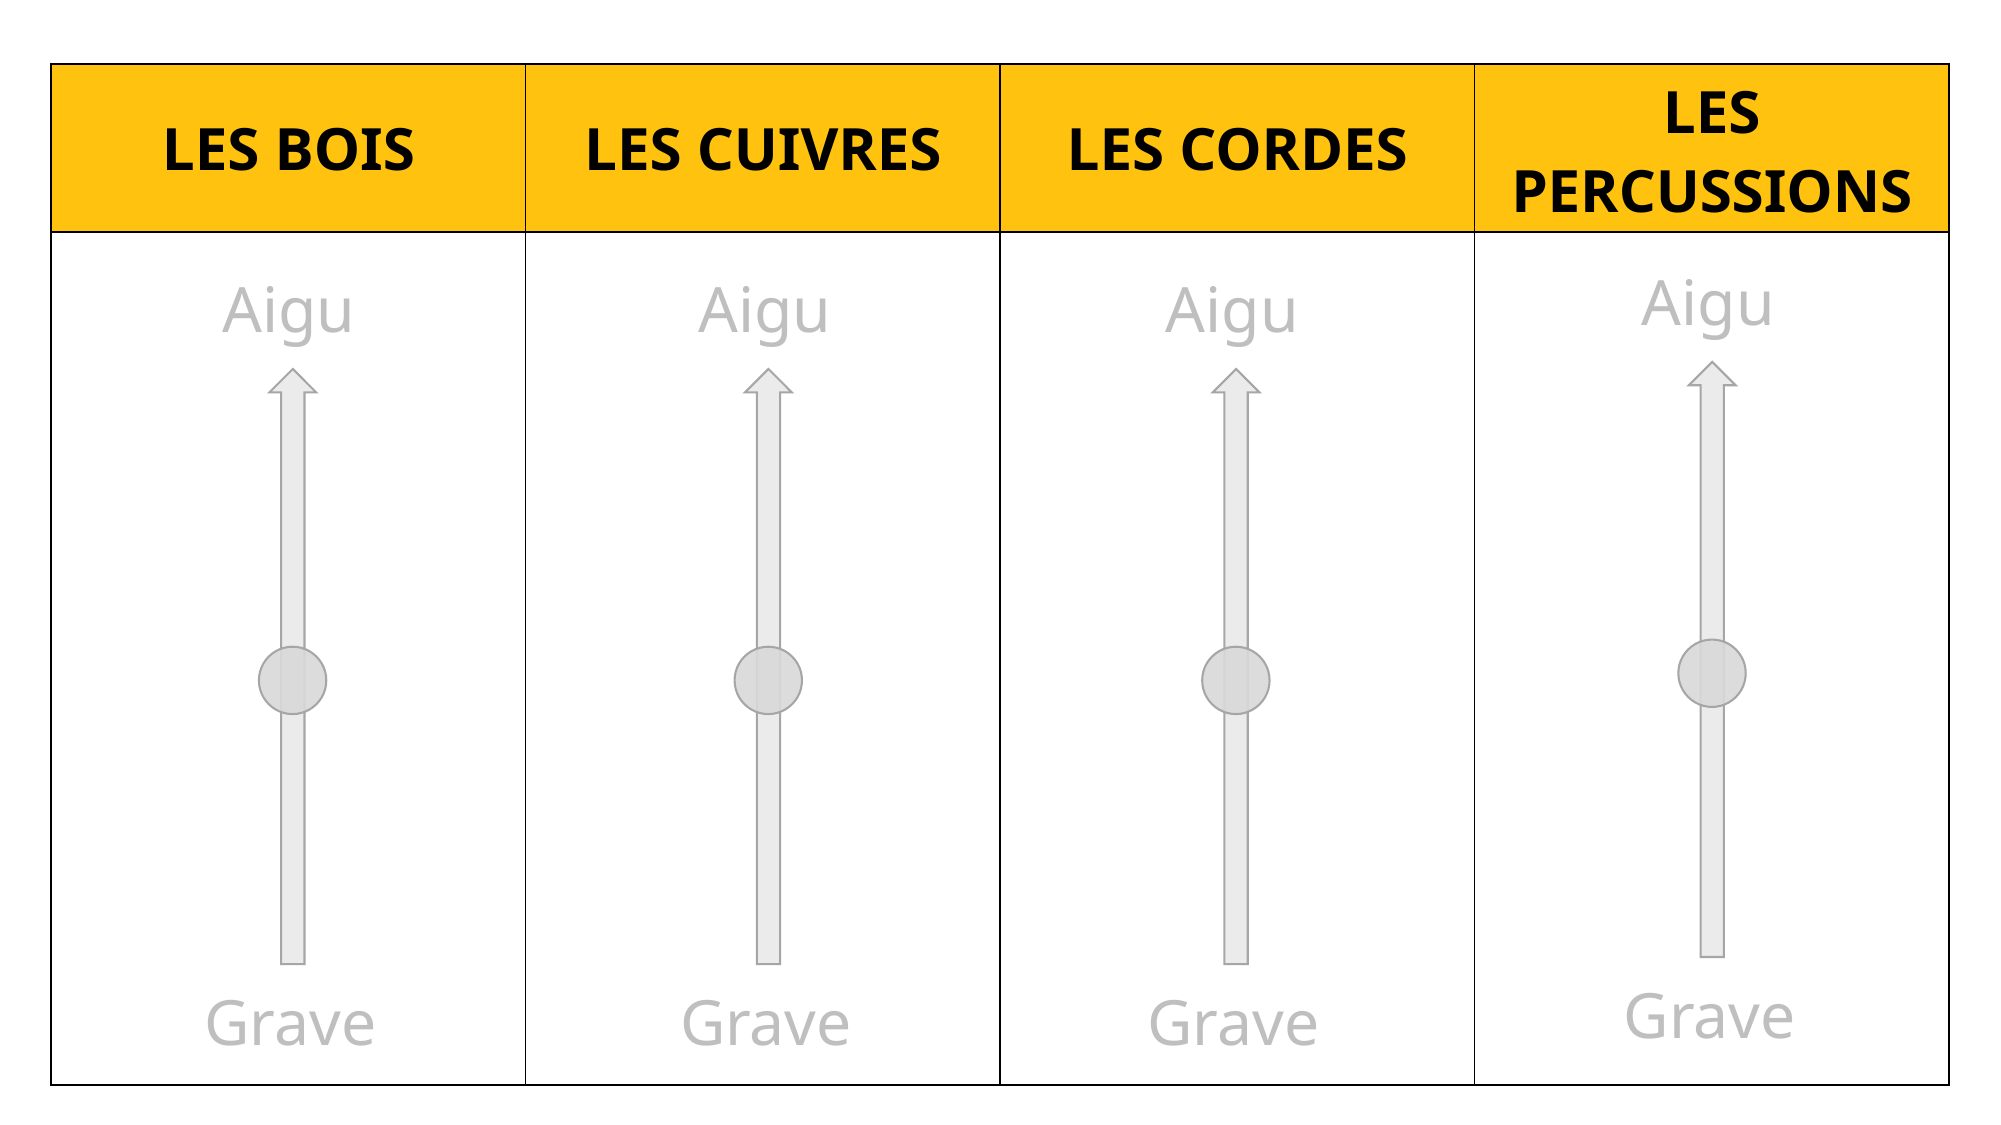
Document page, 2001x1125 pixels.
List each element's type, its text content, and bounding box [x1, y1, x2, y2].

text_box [1151, 257, 1316, 1062]
table_header LES CUIVRES [526, 65, 999, 231]
table_cell [52, 233, 525, 1084]
table_header LES CORDES [1001, 65, 1474, 231]
table_cell [1475, 233, 1948, 1084]
table_cell [526, 233, 999, 1084]
table_cell [1001, 233, 1474, 1084]
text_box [1627, 250, 1792, 1055]
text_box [208, 257, 373, 1062]
table_header LES BOIS [52, 65, 525, 231]
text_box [684, 257, 848, 1062]
table_header LES PERCUSSIONS [1475, 65, 1948, 231]
